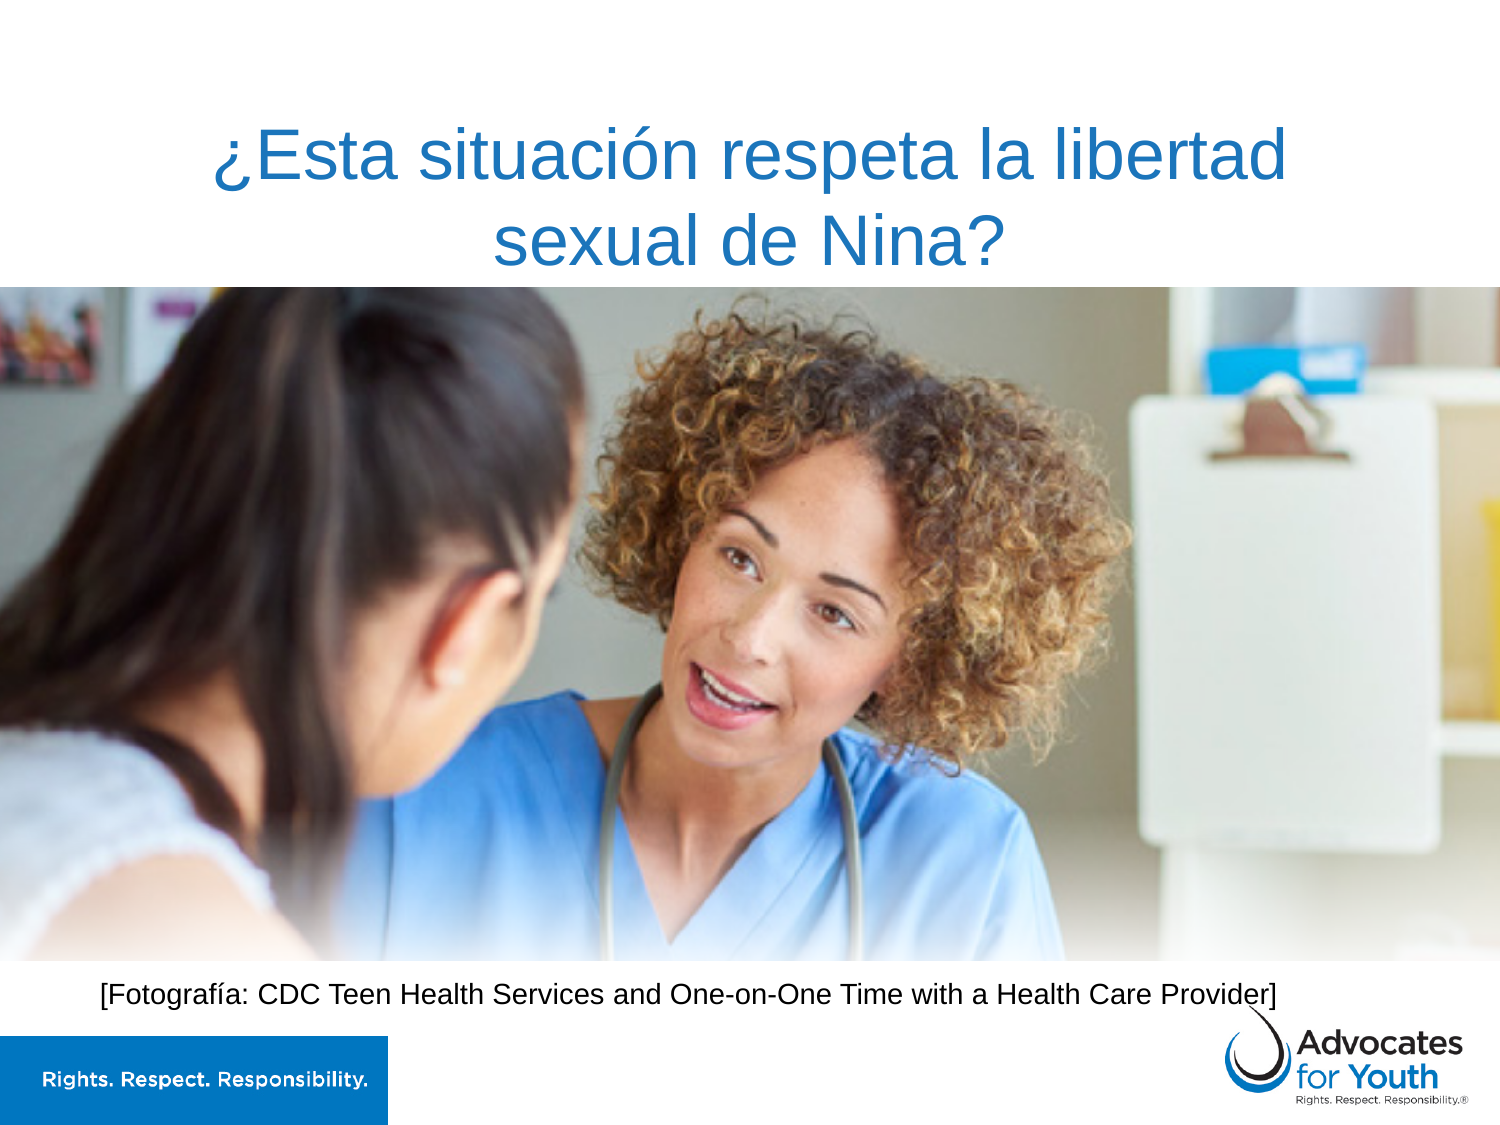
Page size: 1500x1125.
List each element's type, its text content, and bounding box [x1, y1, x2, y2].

title ¿Esta situación respeta la libertad sexual de Nina? [112, 99, 1388, 285]
text_box [Fotografía: CDC Teen Health Services and One-on-One Time with a Health Care Provider] [84, 968, 1500, 1026]
picture [1199, 990, 1500, 1125]
picture [0, 287, 1500, 961]
picture [0, 1036, 388, 1125]
